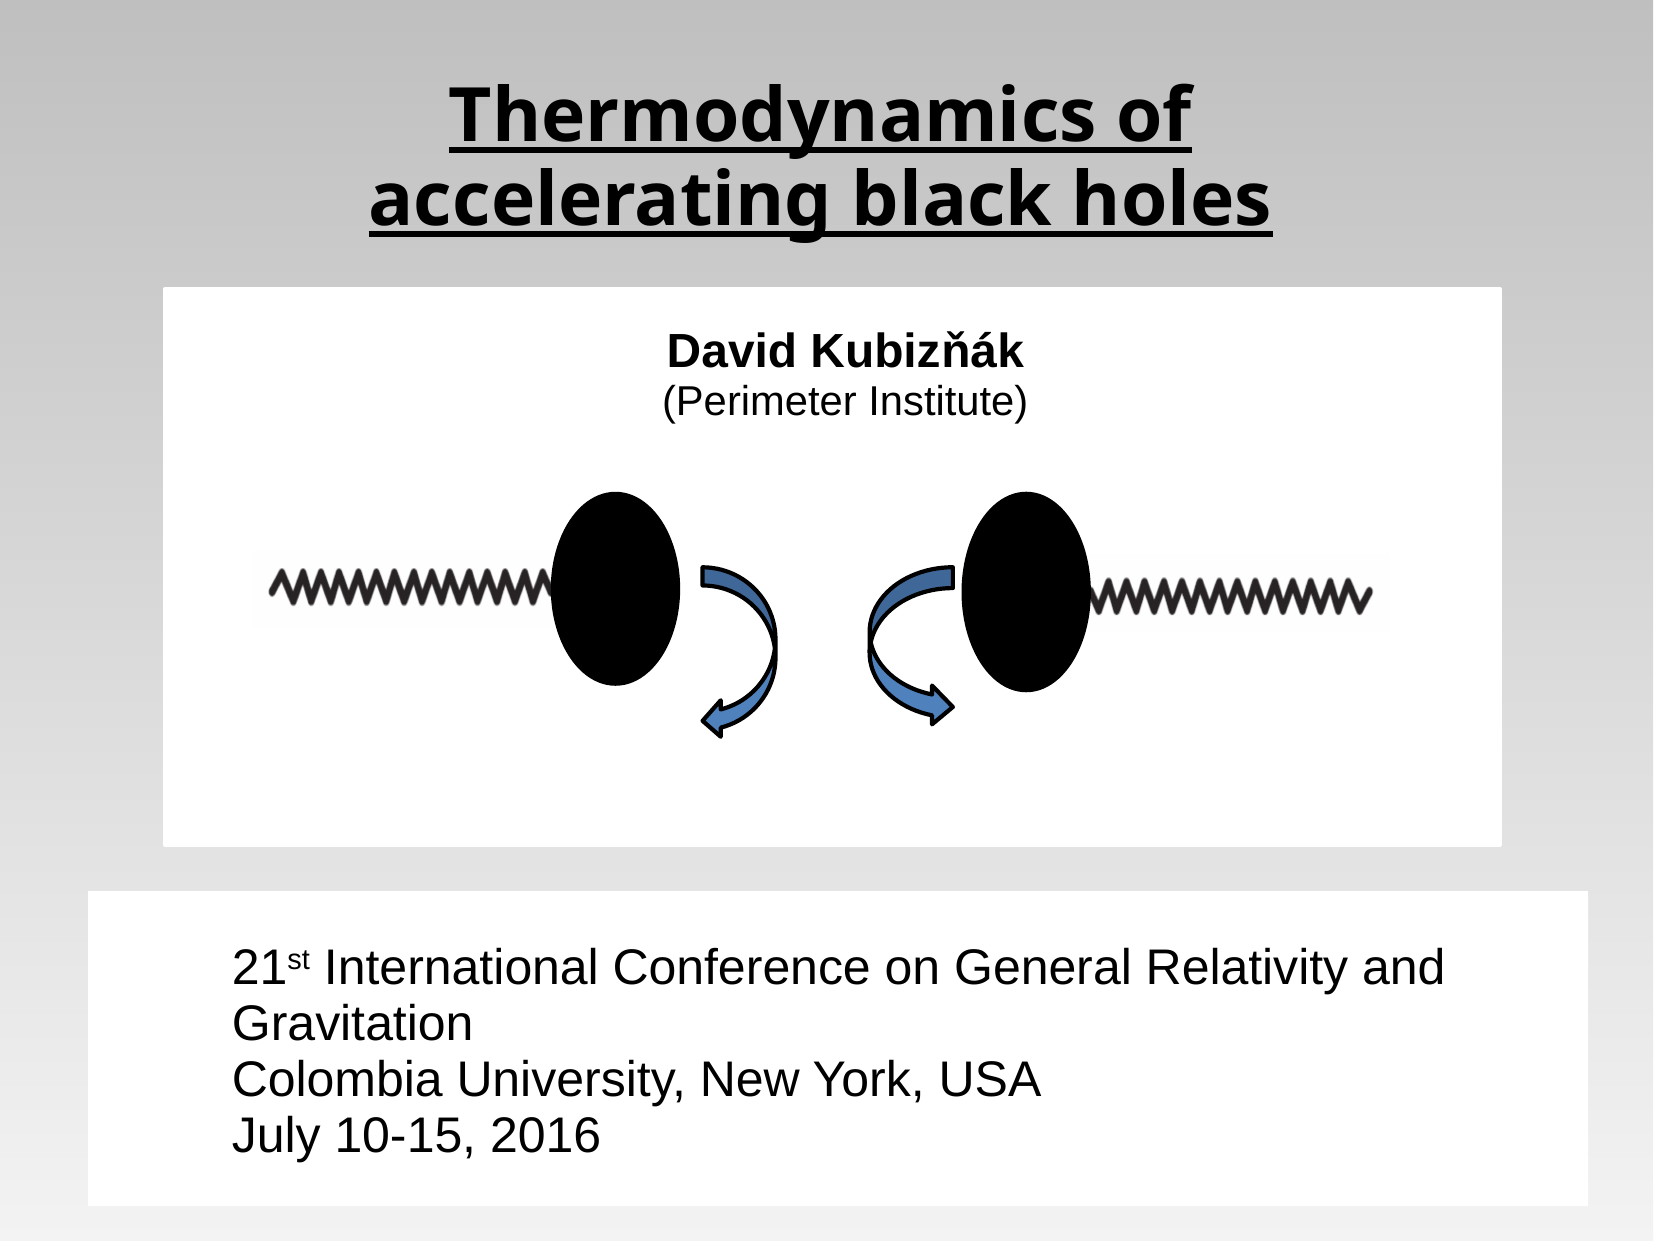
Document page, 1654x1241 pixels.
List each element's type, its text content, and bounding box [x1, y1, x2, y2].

text_box David Kubizňák (Perimeter Institute) [482, 317, 1209, 492]
text_box Thermodynamics of accelerating black holes [200, 67, 1441, 250]
text_box 21st International Conference on General Relativity and Gravitation Colombia University, New York, USA July 10-15, 2016 [217, 933, 1589, 1121]
text_box [86, 889, 1590, 1208]
text_box [163, 287, 1502, 847]
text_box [252, 493, 1389, 740]
